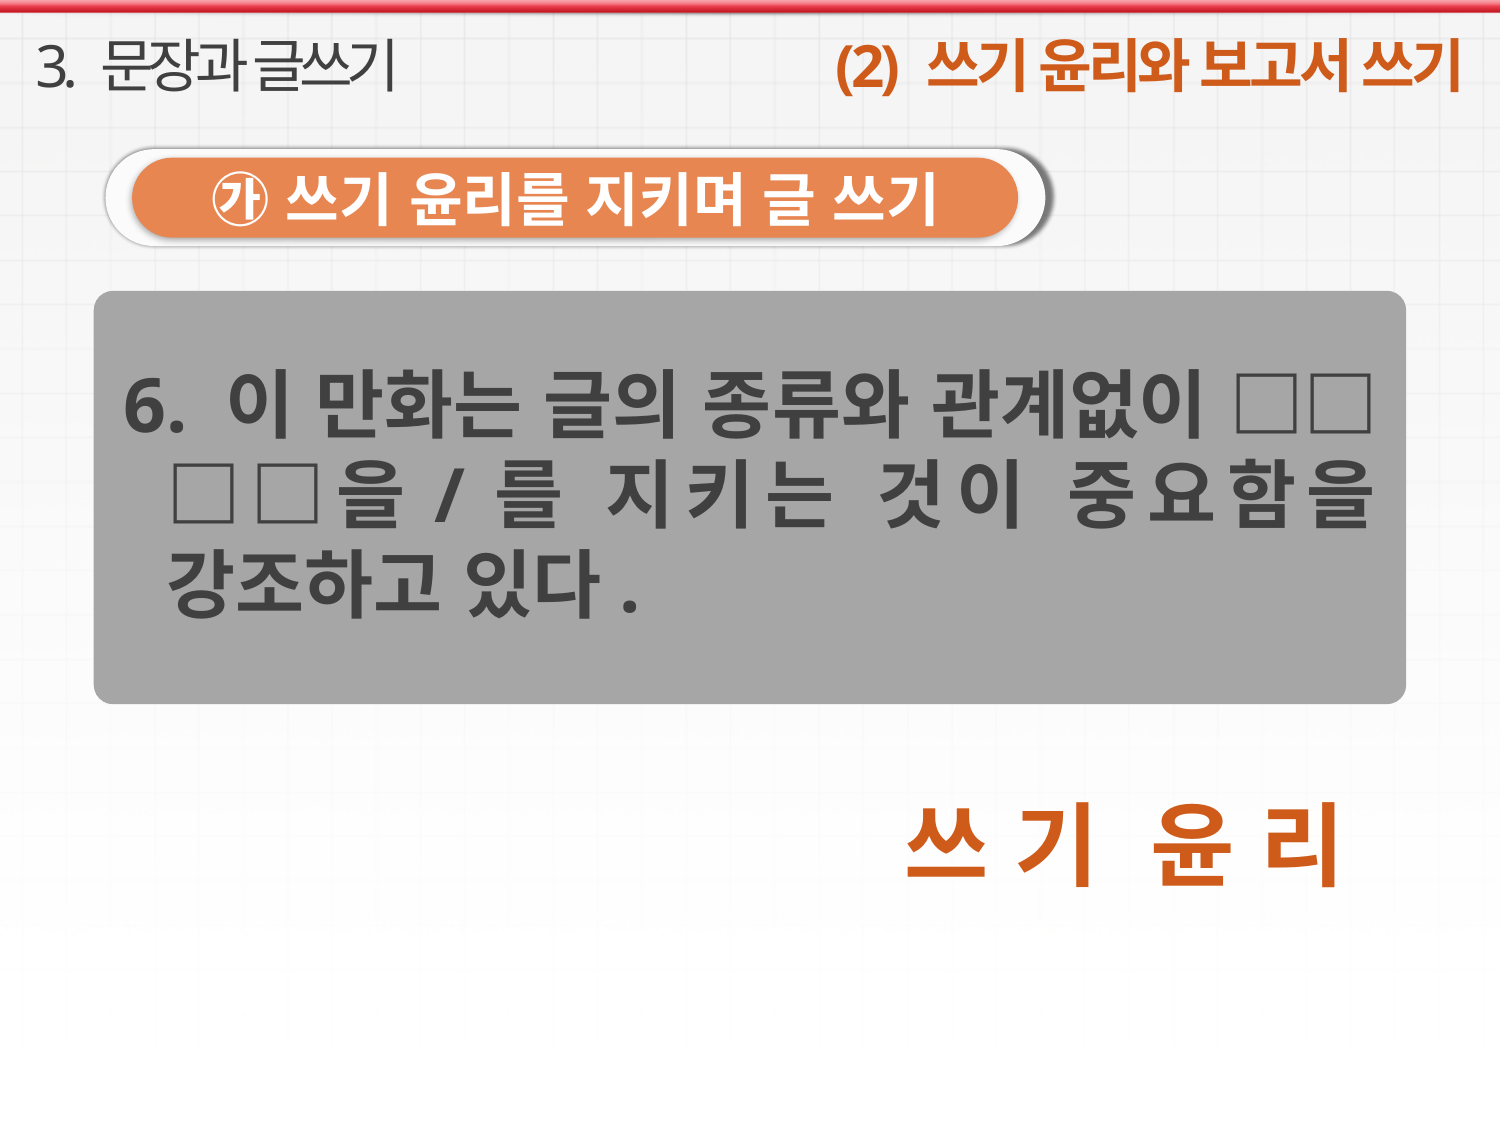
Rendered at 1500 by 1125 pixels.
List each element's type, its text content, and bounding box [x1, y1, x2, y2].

text_box 쓰 기 윤 리 [844, 787, 1406, 898]
list (2) 쓰기 윤리와 보고서 쓰기 [596, 0, 1500, 101]
list 3. 문장과 글쓰기 [0, 0, 596, 101]
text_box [105, 148, 1046, 247]
list 6. 이 만화는 글의 종류와 관계없이 □□ □□을/를 지키는 것이 중요함을 강조하고 있다. [108, 292, 1392, 693]
picture [0, 101, 1500, 1125]
text_box [91, 288, 1409, 707]
